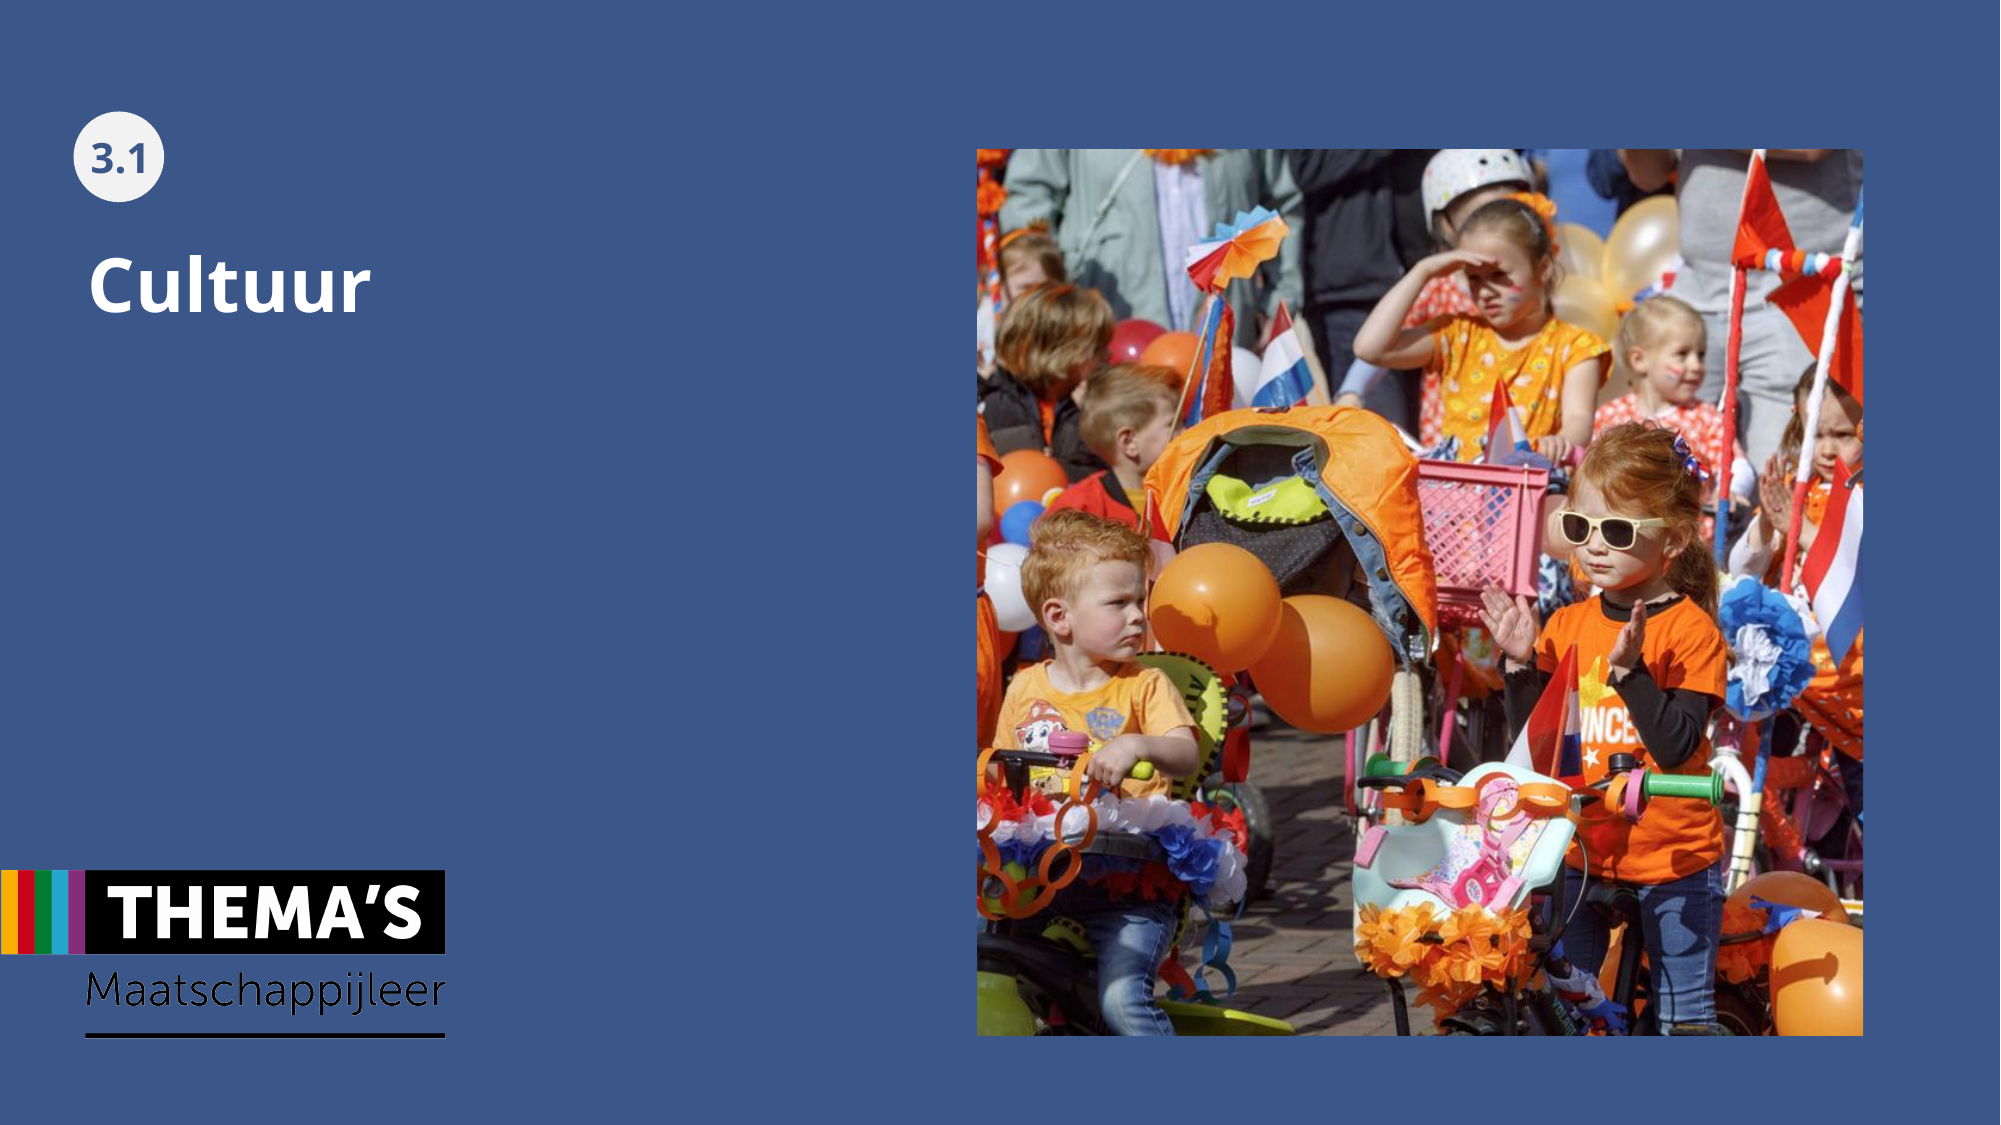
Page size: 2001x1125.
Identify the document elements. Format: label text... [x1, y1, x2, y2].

picture [0, 786, 474, 1125]
title 3.1 [71, 102, 170, 190]
list Cultuur [72, 240, 928, 769]
picture [977, 149, 1864, 1036]
